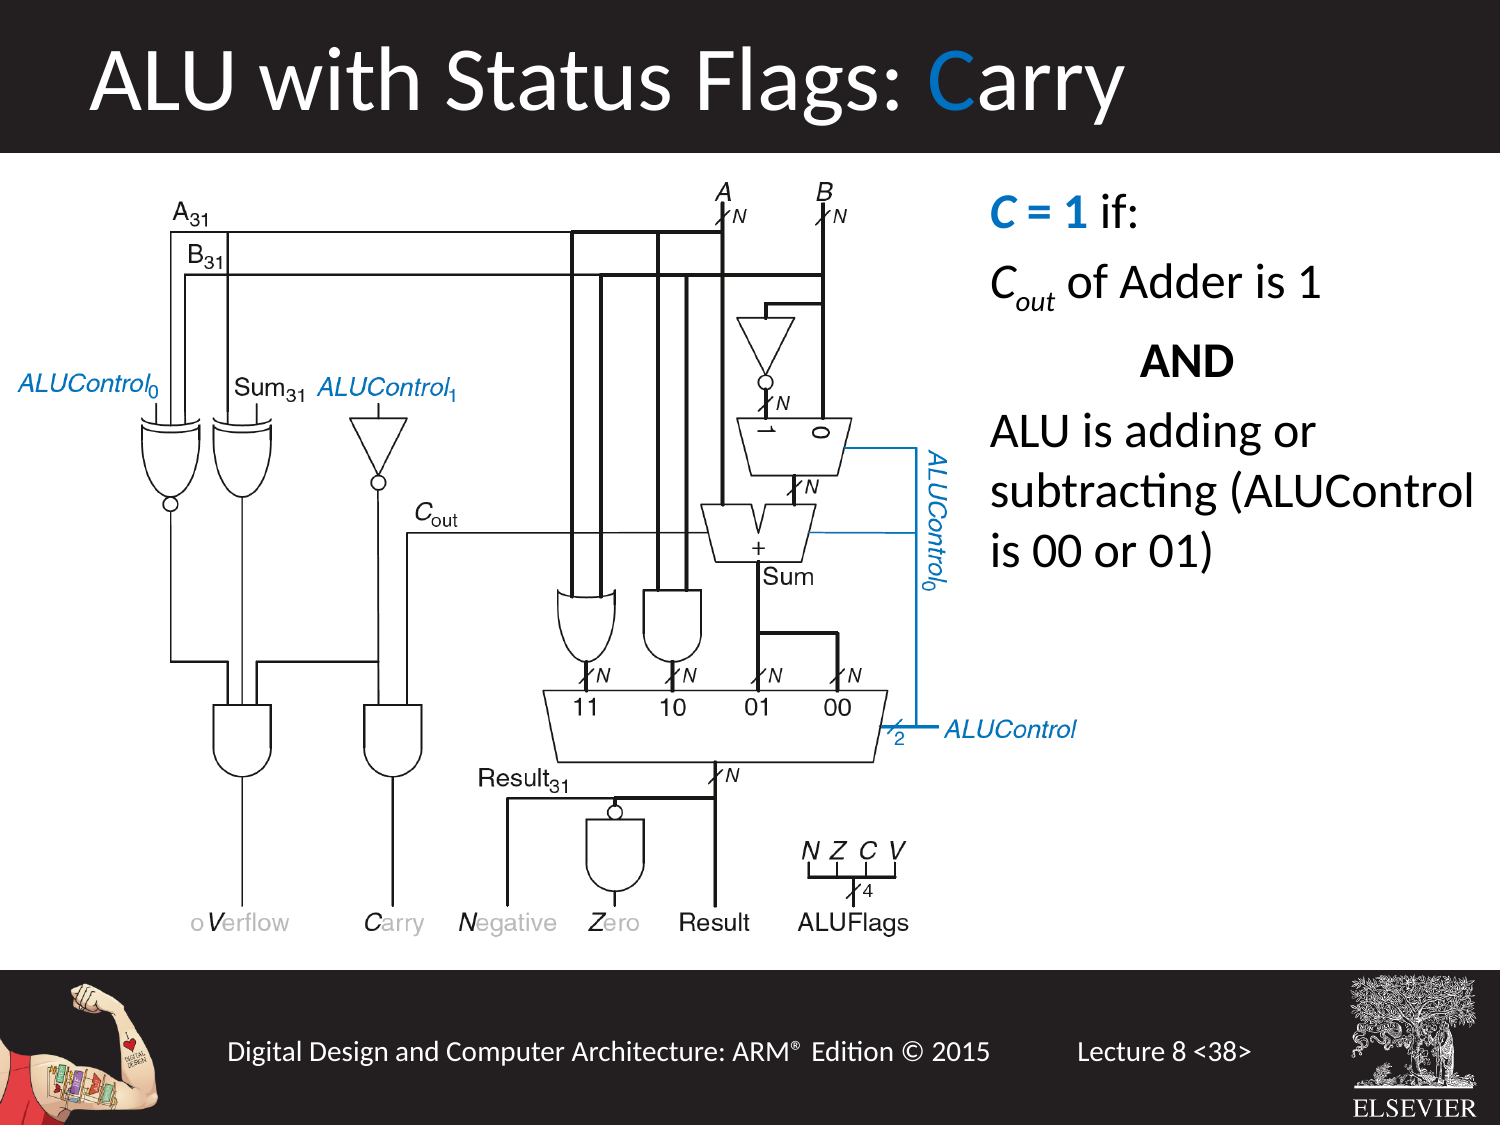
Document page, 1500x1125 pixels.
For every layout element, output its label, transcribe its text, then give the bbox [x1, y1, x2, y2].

text_box C = 1 if: Cout of Adder is 1 AND ALU is adding or subtracting (ALUControl is 00 or 01) [1088, 171, 1500, 938]
text_box [112, 938, 1438, 1050]
picture [12, 171, 1088, 951]
text_box ALU with Status Flags: Carry [75, 11, 1375, 136]
picture [1350, 974, 1477, 1117]
picture [0, 979, 163, 1125]
